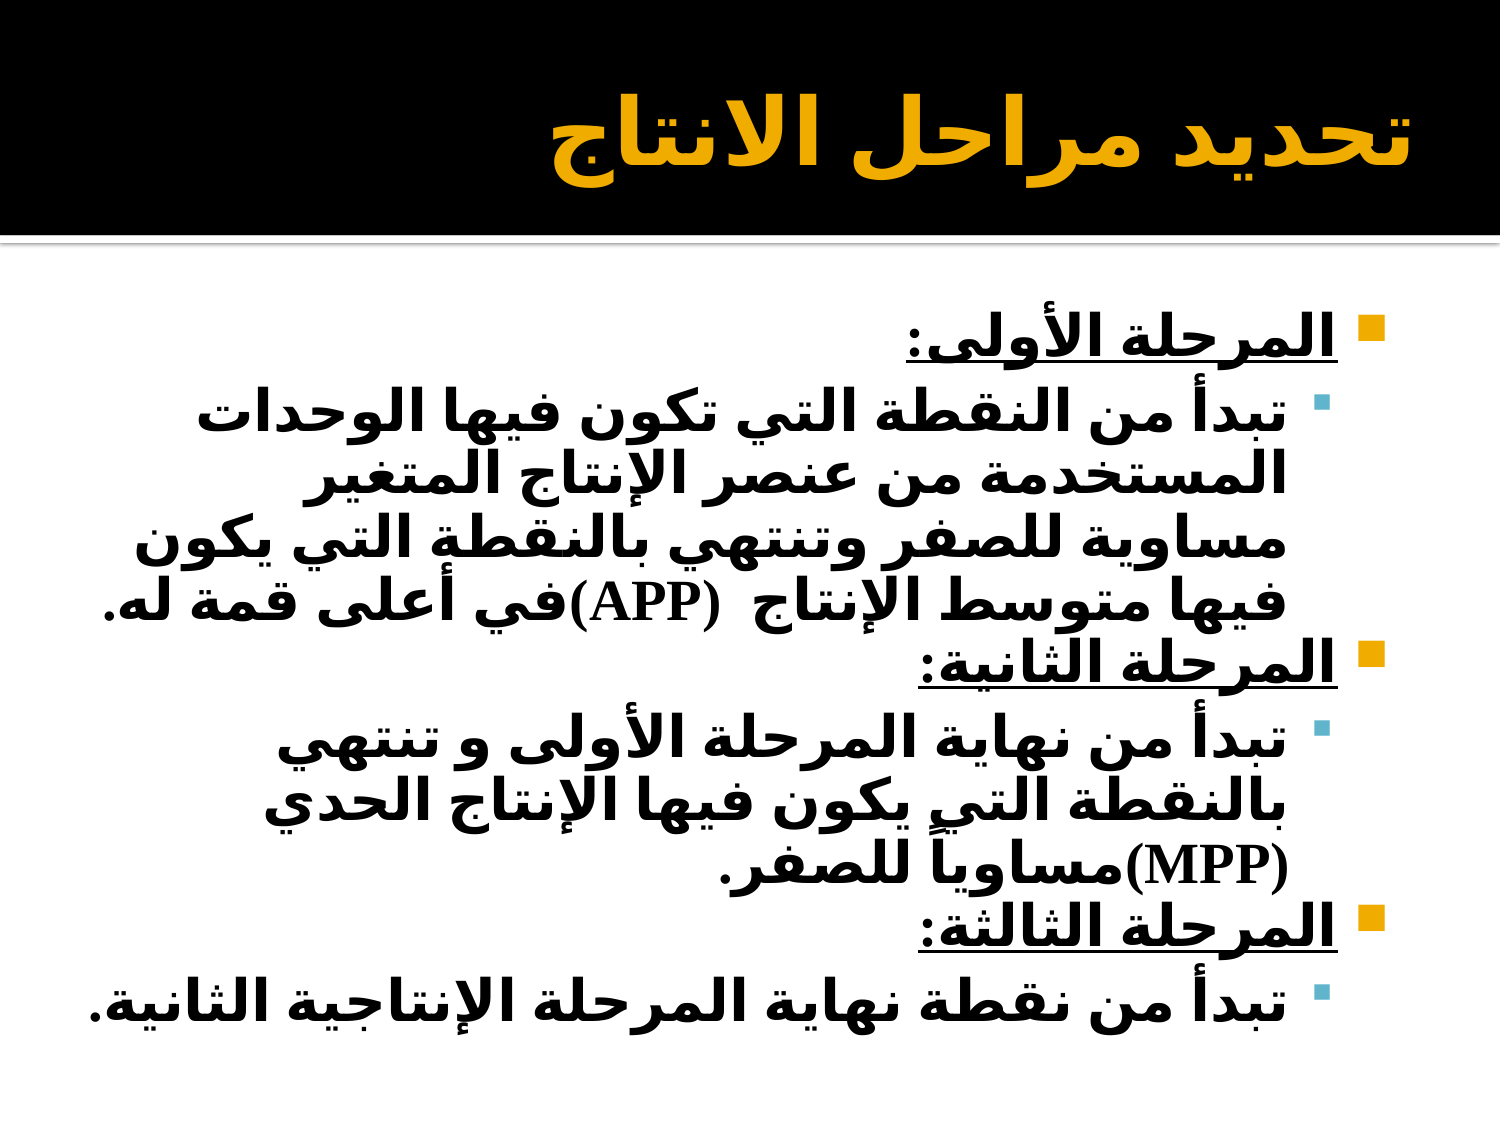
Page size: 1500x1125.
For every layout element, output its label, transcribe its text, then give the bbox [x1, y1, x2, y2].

title تحديد مراحل الانتاج [75, 25, 1425, 231]
list المرحلة الأولى: تبدأ من النقطة التي تكون فيها الوحدات المستخدمة من عنصر الإنتاج المتغير مساوية للصفر وتنتهي بالنقطة التي يكون فيها متوسط الإنتاج (APP)في أعلى قمة له. المرحلة الثانية: تبدأ من نهاية المرحلة الأولى و تنتهي بالنقطة التي يكون فيها الإنتاج الحدي (MPP)مساوياً للصفر. المرحلة الثالثة: تبدأ من نقطة نهاية المرحلة الإنتاجية الثانية. [75, 291, 1425, 1050]
